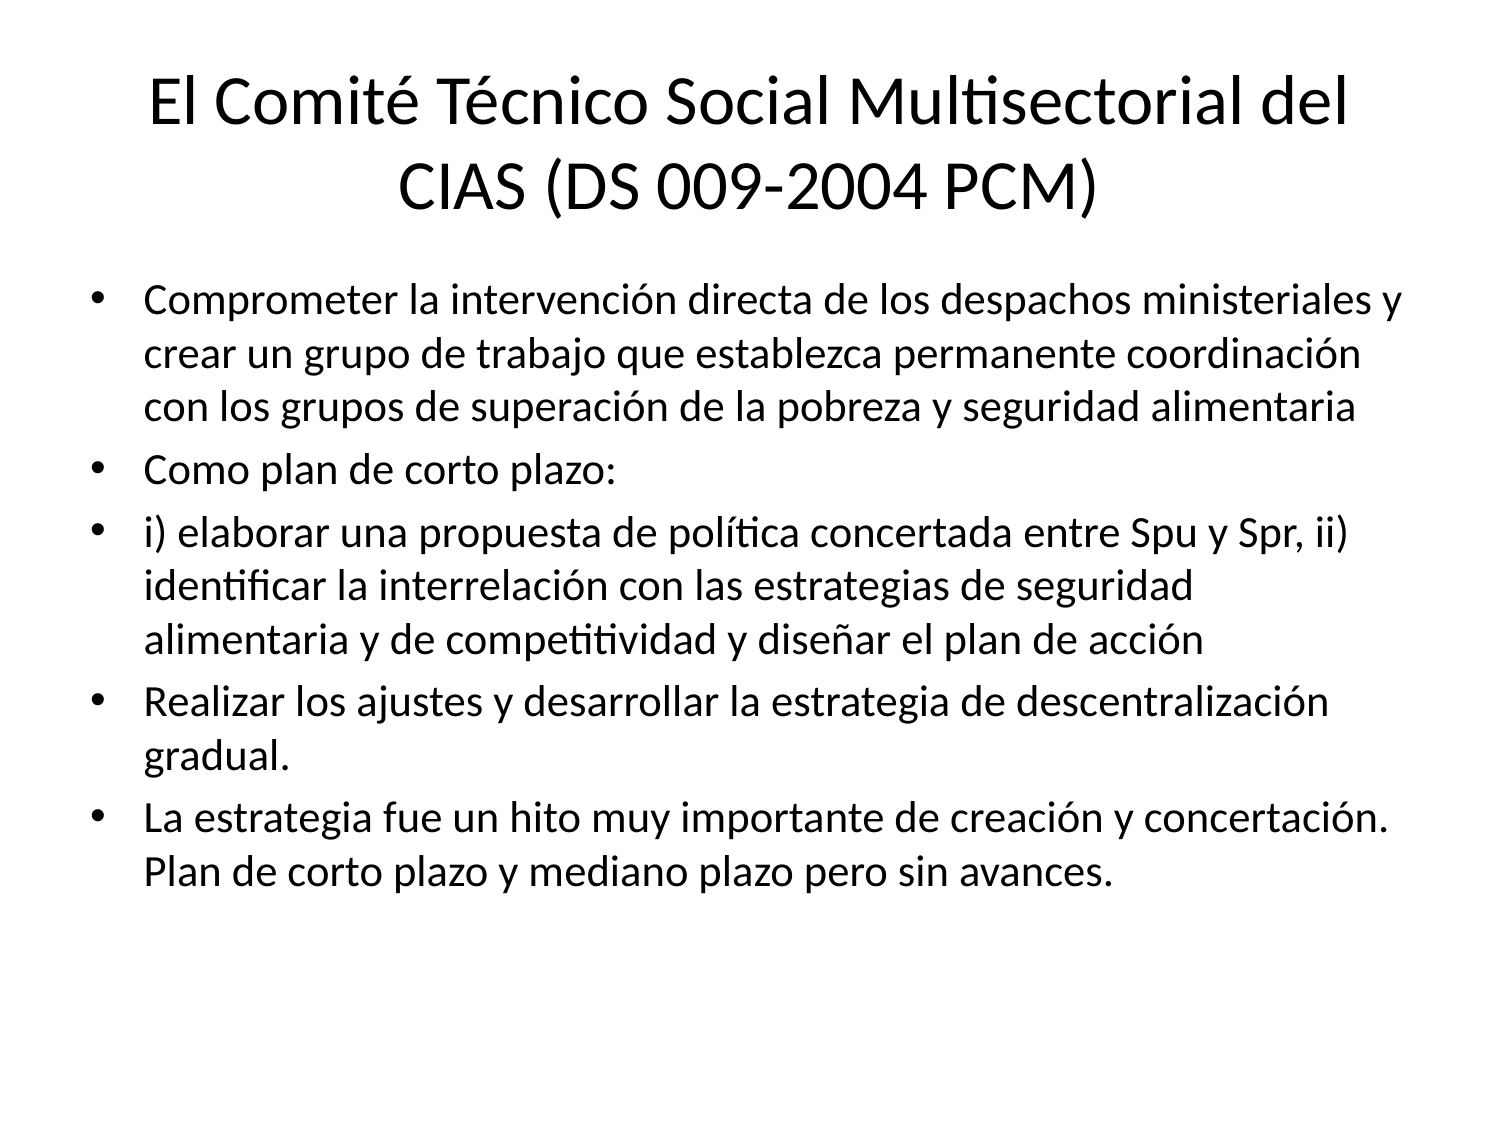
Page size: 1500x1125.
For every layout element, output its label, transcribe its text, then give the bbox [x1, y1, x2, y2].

title El Comité Técnico Social Multisectorial del CIAS (DS 009-2004 PCM) [75, 45, 1425, 233]
list Comprometer la intervención directa de los despachos ministeriales y crear un grupo de trabajo que establezca permanente coordinación con los grupos de superación de la pobreza y seguridad alimentaria Como plan de corto plazo: i) elaborar una propuesta de política concertada entre Spu y Spr, ii) identificar la interrelación con las estrategias de seguridad alimentaria y de competitividad y diseñar el plan de acción Realizar los ajustes y desarrollar la estrategia de descentralización gradual. La estrategia fue un hito muy importante de creación y concertación. Plan de corto plazo y mediano plazo pero sin avances. [75, 262, 1425, 1005]
